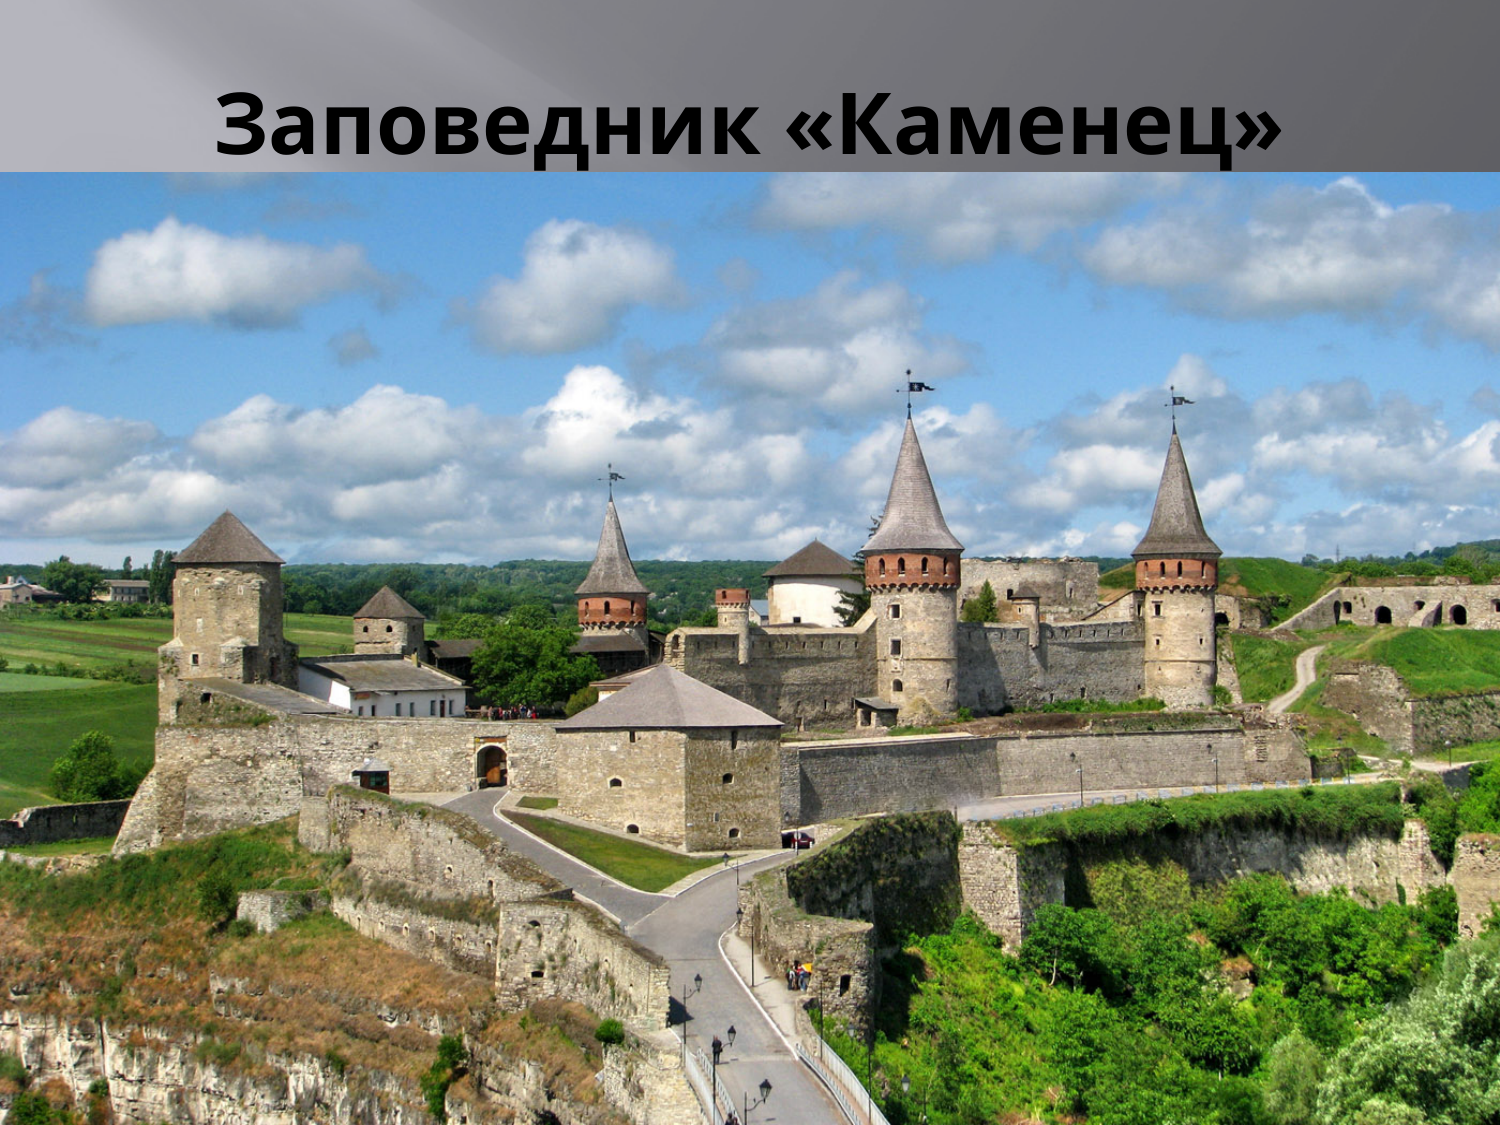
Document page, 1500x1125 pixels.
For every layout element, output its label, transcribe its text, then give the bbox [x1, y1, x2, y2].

picture [0, 172, 1500, 1125]
title Заповедник «Каменец» [75, 45, 1425, 172]
